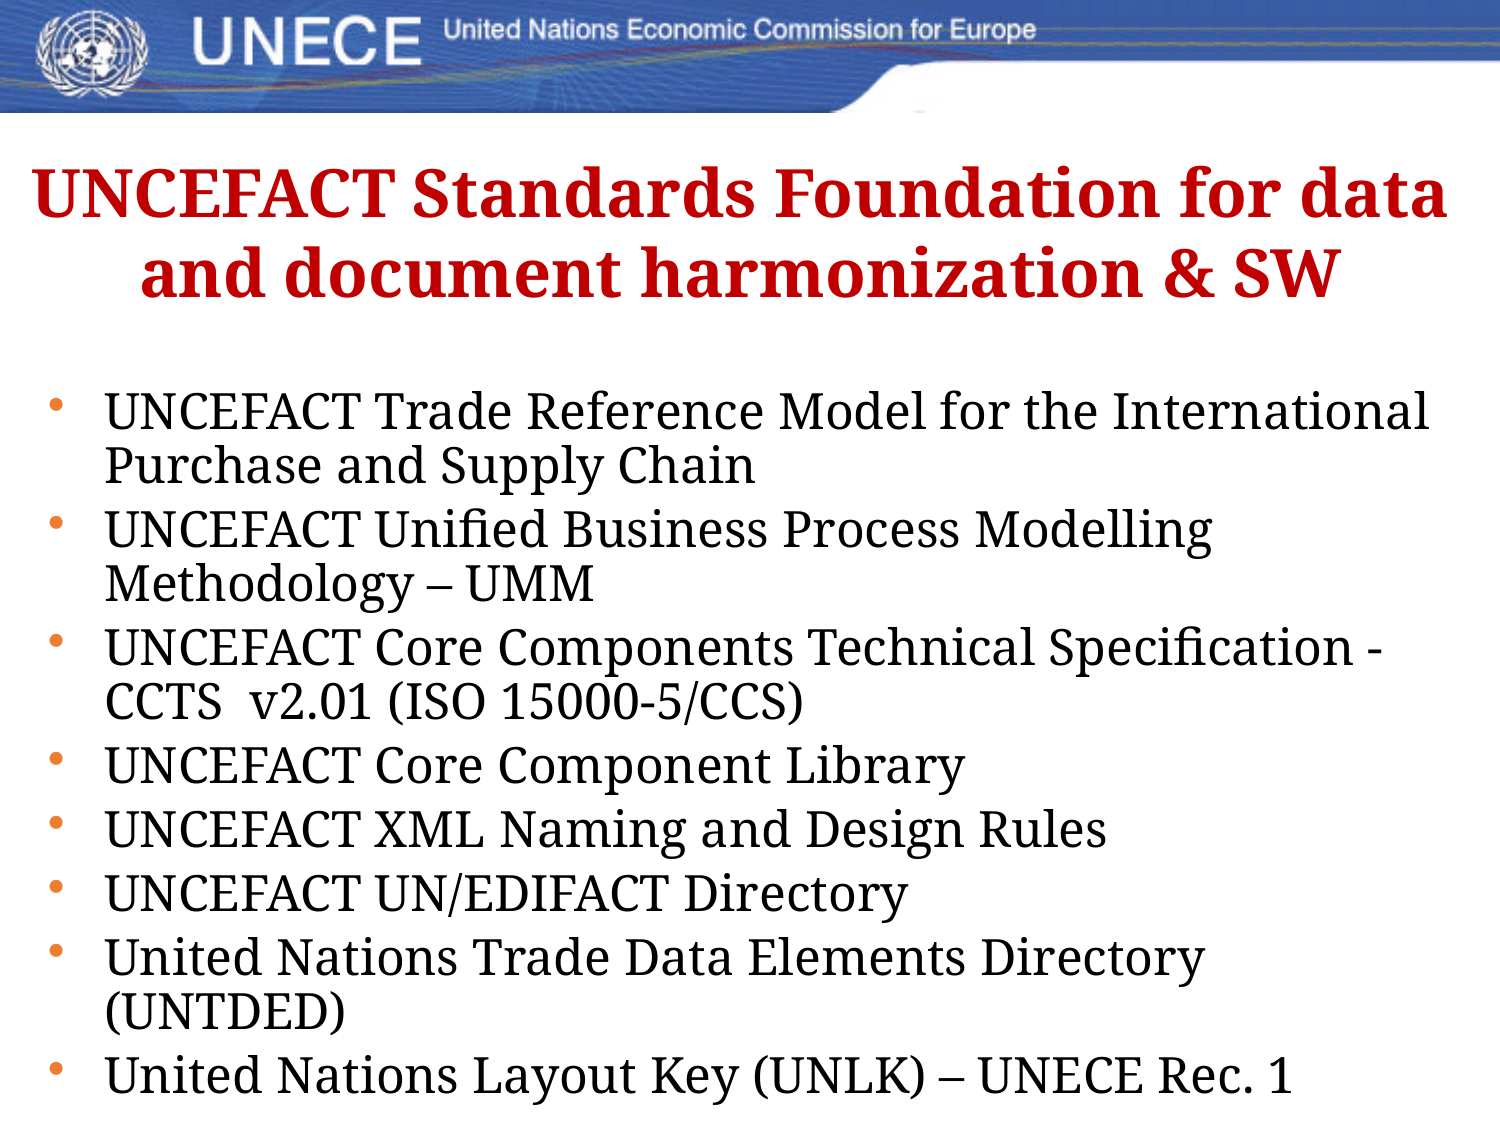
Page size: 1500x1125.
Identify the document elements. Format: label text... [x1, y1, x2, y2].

picture [0, 0, 1500, 113]
list UNCEFACT Trade Reference Model for the International Purchase and Supply Chain UNCEFACT Unified Business Process Modelling Methodology – UMM UNCEFACT Core Components Technical Specification - CCTS v2.01 (ISO 15000-5/CCS) UNCEFACT Core Component Library UNCEFACT XML Naming and Design Rules UNCEFACT UN/EDIFACT Directory United Nations Trade Data Elements Directory (UNTDED) United Nations Layout Key (UNLK) – UNECE Rec. 1 [33, 379, 1467, 1094]
title UNCEFACT Standards Foundation for data and document harmonization & SW [11, 143, 1471, 315]
